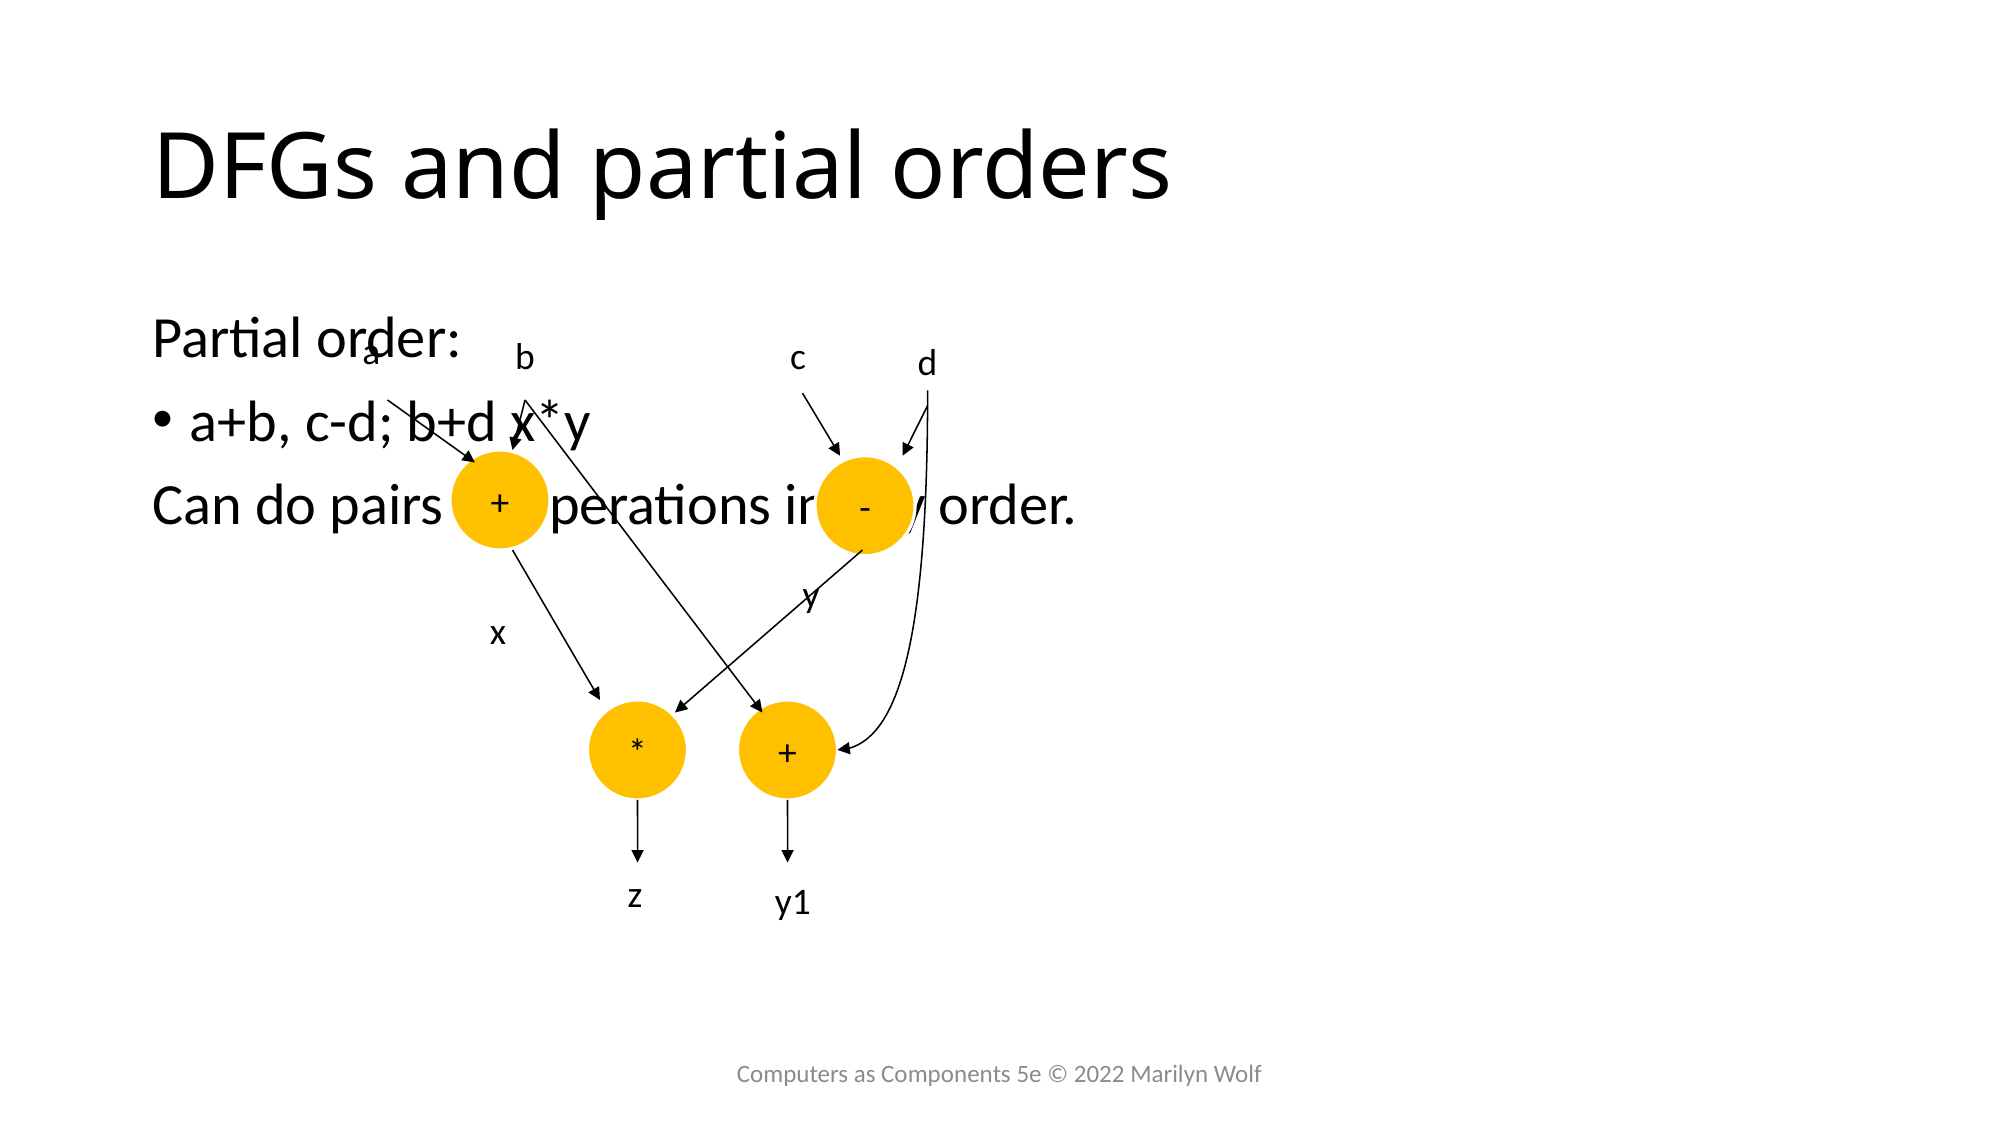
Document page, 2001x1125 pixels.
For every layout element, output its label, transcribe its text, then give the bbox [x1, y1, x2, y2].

title DFGs and partial orders [137, 59, 1863, 278]
text_box [509, 401, 525, 451]
list Partial order: a+b, c-d; b+d x*y Can do pairs of operations in any order. [137, 299, 1863, 1014]
text_box [781, 799, 794, 863]
text_box [631, 799, 644, 862]
text_box b [500, 324, 550, 385]
text_box [902, 408, 926, 456]
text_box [703, 525, 1062, 616]
text_box y [787, 616, 835, 623]
text_box - [813, 454, 917, 525]
text_box [675, 667, 727, 713]
text_box y1 [760, 869, 826, 929]
text_box * [585, 698, 690, 802]
text_box [524, 399, 763, 713]
text_box [387, 399, 475, 463]
text_box [802, 393, 841, 456]
text_box d [902, 330, 953, 391]
text_box [512, 549, 601, 700]
text_box + [735, 698, 839, 802]
text_box a [347, 319, 396, 379]
text_box x [475, 599, 522, 660]
text_box z [612, 862, 658, 923]
footer Computers as Components 5e © 2022 Marilyn Wolf [662, 1042, 1338, 1103]
text_box c [775, 324, 821, 385]
text_box + [448, 448, 552, 552]
